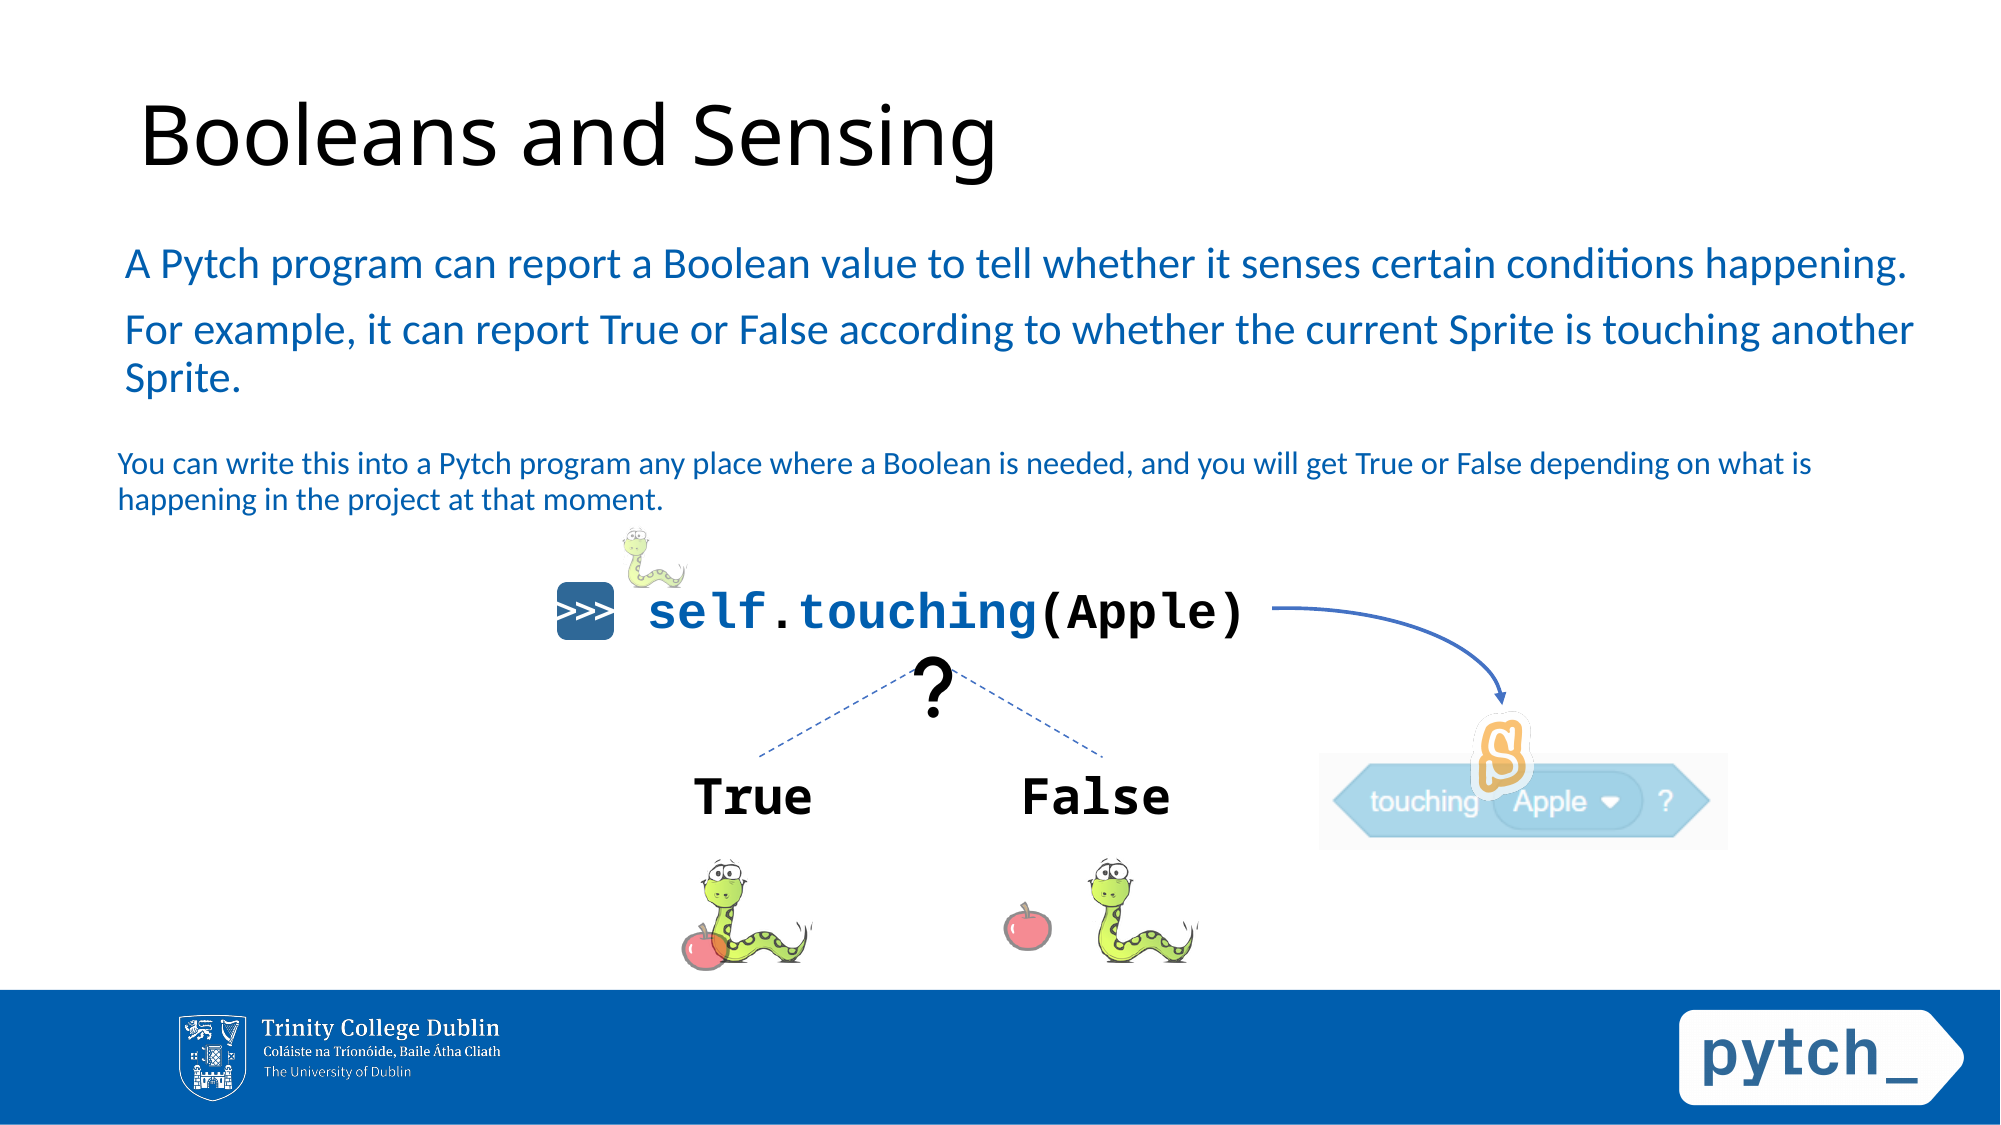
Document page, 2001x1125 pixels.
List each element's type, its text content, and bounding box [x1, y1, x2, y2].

title Booleans and Sensing [123, 30, 1849, 232]
text_box True [678, 757, 838, 832]
picture [556, 582, 614, 640]
text_box You can write this into a Pytch program any place where a Boolean is needed, and you will get True or False depending on what is happening in the project at that moment. [102, 439, 1931, 526]
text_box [1003, 854, 1199, 963]
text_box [681, 855, 813, 971]
text_box False [1006, 757, 1199, 832]
picture [897, 651, 969, 723]
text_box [933, 659, 1103, 758]
list A Pytch program can report a Boolean value to tell whether it senses certain conditions happening. For example, it can report True or False according to whether the current Sprite is touching another Sprite. [109, 232, 1938, 445]
text_box [1272, 607, 1507, 707]
picture [1319, 707, 1728, 850]
text_box self.touching(Apple) [632, 570, 1263, 646]
picture [178, 1014, 502, 1102]
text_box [758, 659, 933, 758]
picture [621, 525, 688, 588]
picture [1590, 894, 2001, 1125]
